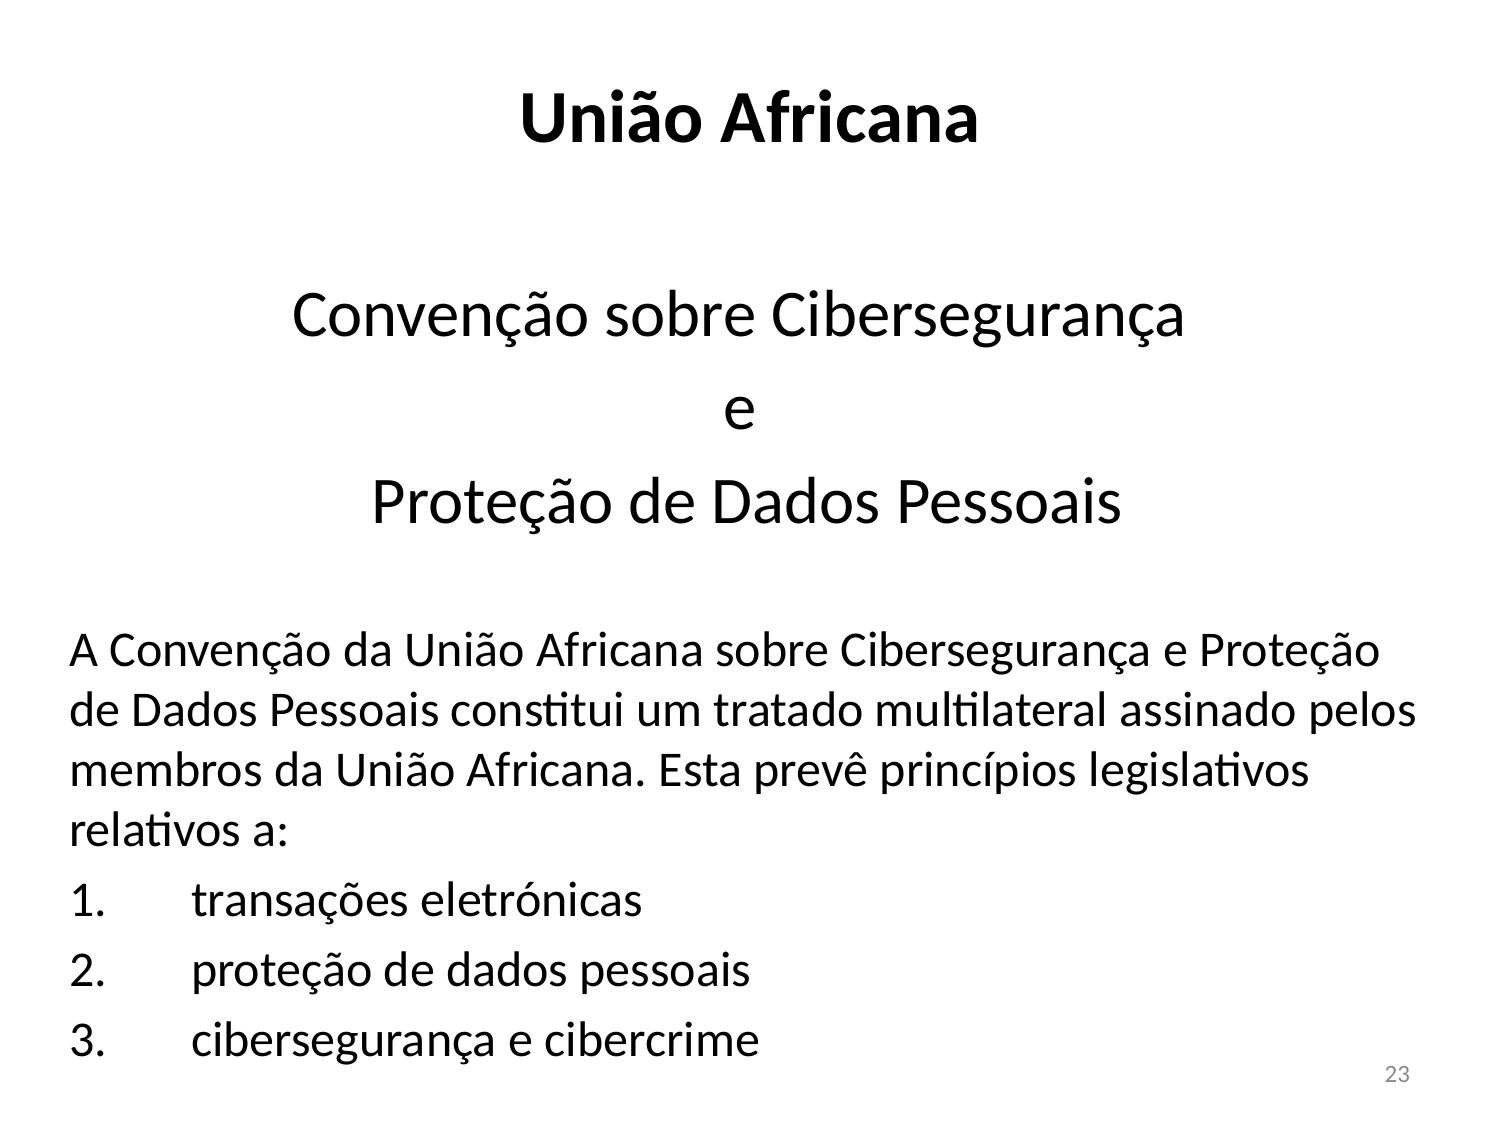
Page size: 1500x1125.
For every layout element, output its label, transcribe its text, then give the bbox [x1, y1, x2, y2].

title União Africana [75, 29, 1425, 195]
slide_number 23 [1074, 1042, 1425, 1103]
list Convenção sobre Cibersegurança e Proteção de Dados Pessoais A Convenção da União Africana sobre Cibersegurança e Proteção de Dados Pessoais constitui um tratado multilateral assinado pelos membros da União Africana. Esta prevê princípios legislativos relativos a: transações eletrónicas proteção de dados pessoais cibersegurança e cibercrime [54, 262, 1441, 1057]
